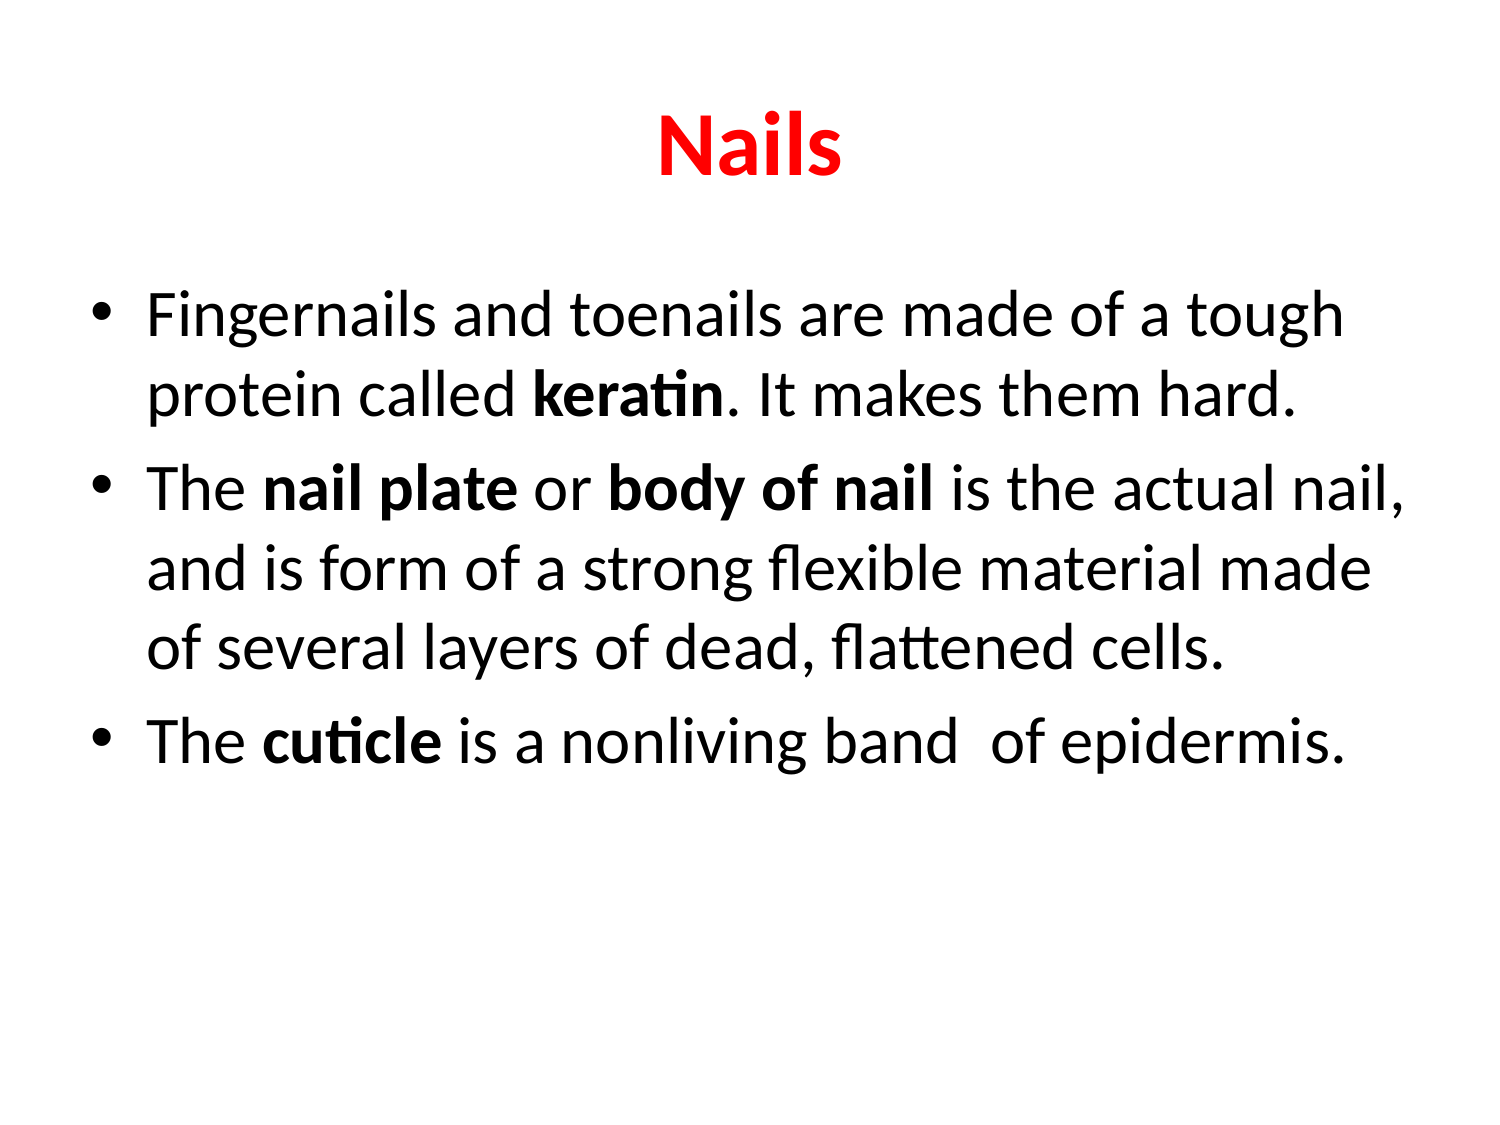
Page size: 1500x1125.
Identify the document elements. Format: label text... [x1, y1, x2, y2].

title Nails [75, 45, 1425, 233]
list Fingernails and toenails are made of a tough protein called keratin. It makes them hard. The nail plate or body of nail is the actual nail, and is form of a strong flexible material made of several layers of dead, flattened cells. The cuticle is a nonliving band of epidermis. [75, 262, 1425, 1005]
